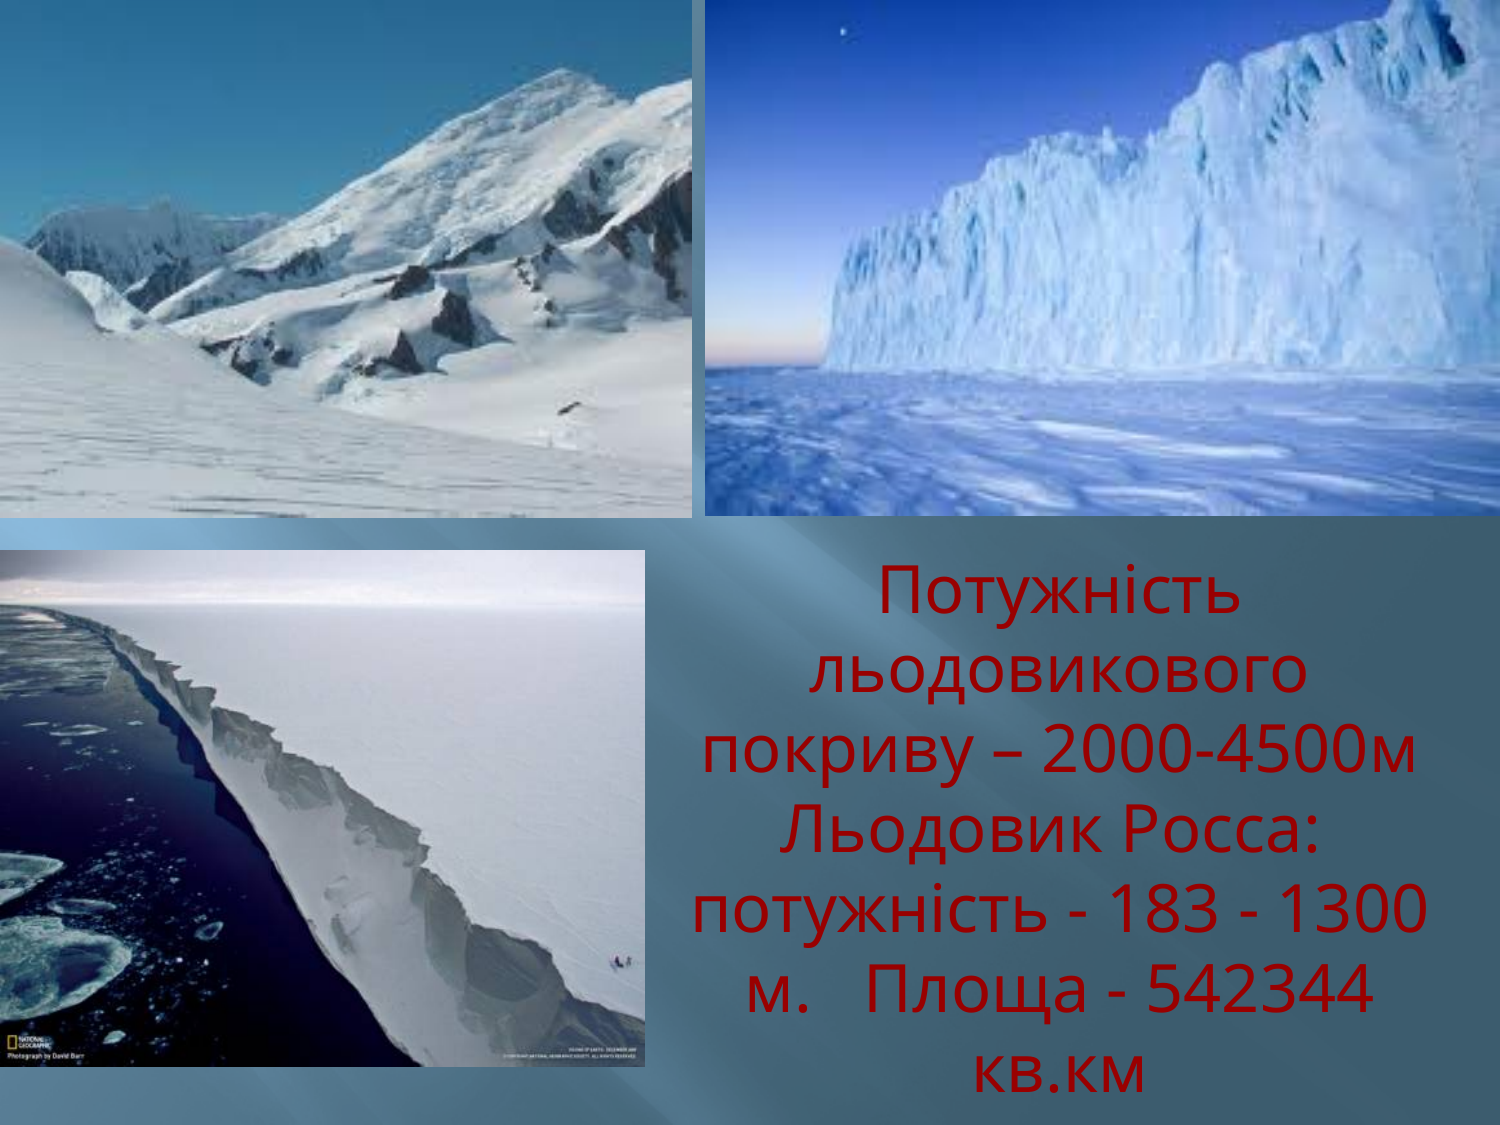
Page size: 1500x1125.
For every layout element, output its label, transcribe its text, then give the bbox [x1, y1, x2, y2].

text_box Потужність льодовикового покриву – 2000-4500м Льодовик Росса: потужність - 183 - 1300 м. Площа - 542344 кв.км [667, 556, 1453, 1114]
picture [0, 0, 692, 519]
picture [0, 550, 645, 1067]
picture [704, 0, 1500, 516]
